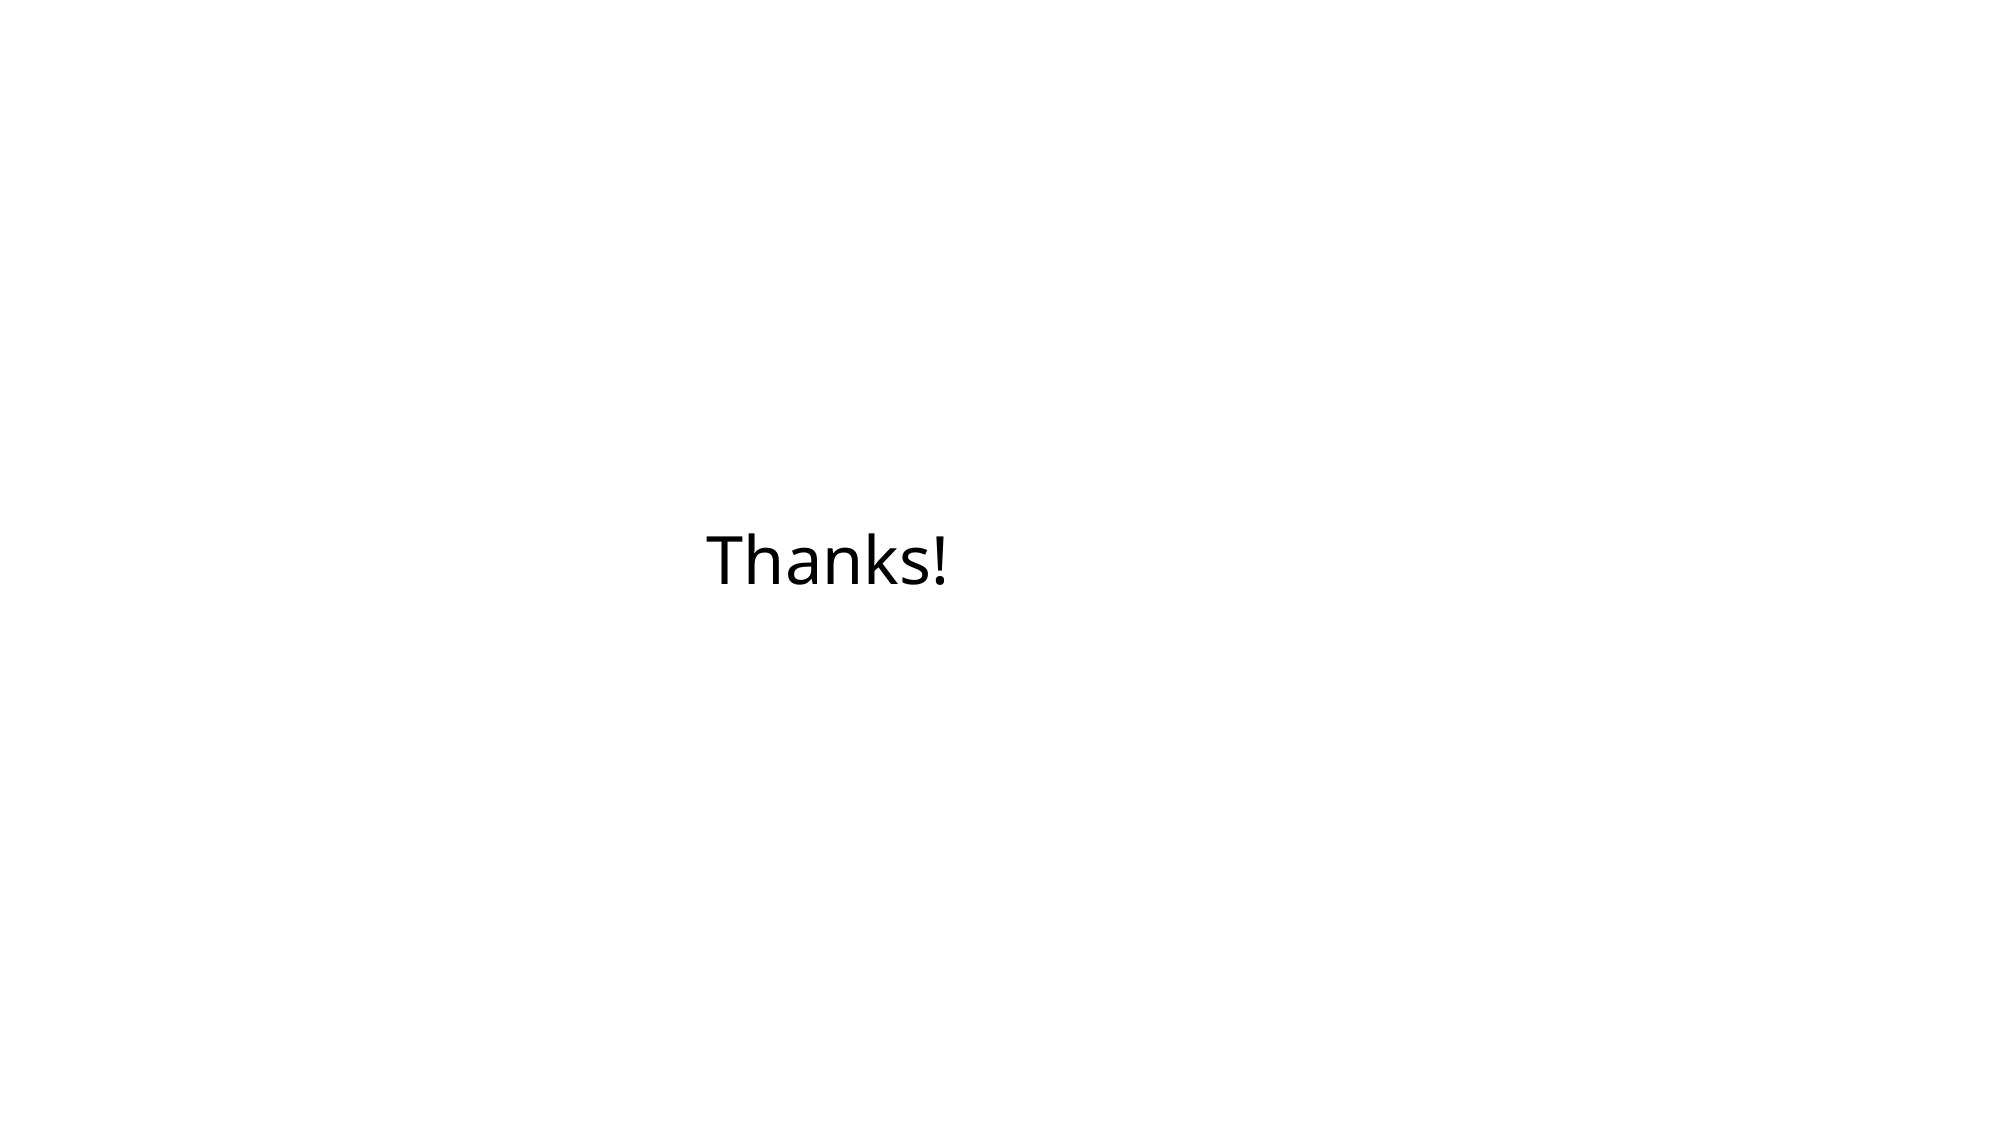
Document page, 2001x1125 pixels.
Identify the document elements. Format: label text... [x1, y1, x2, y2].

text_box Thanks! [692, 510, 965, 605]
